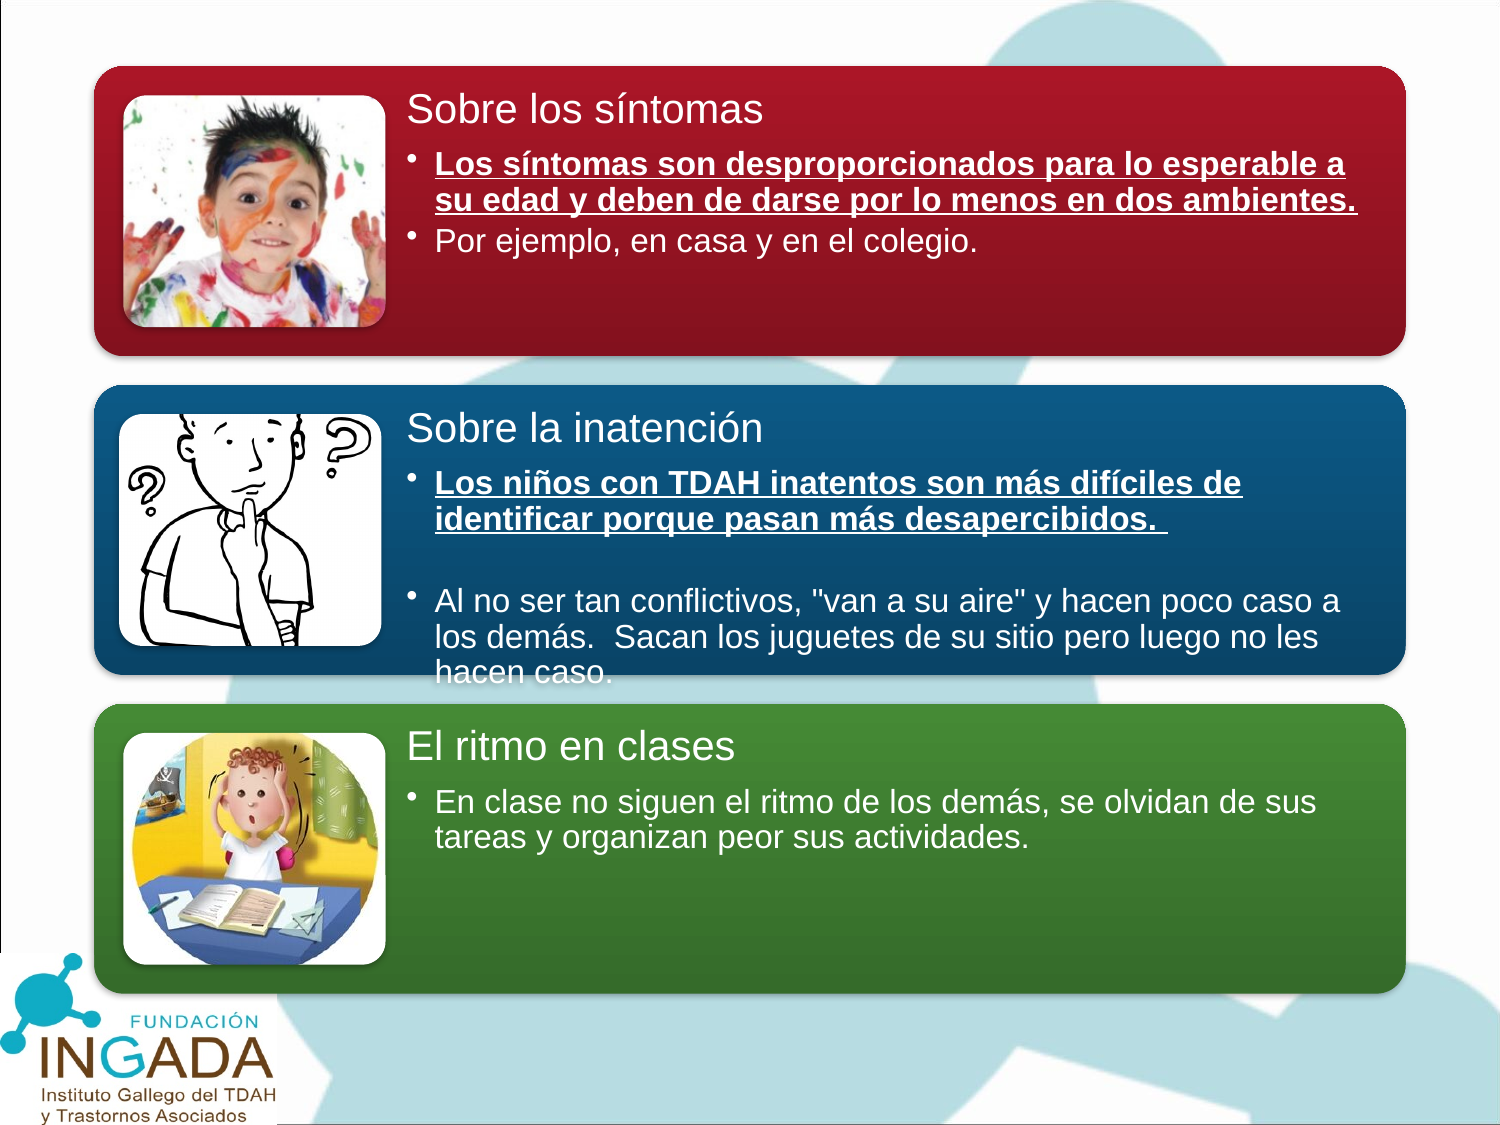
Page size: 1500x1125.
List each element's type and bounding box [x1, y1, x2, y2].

picture [0, 0, 1500, 1125]
text_box [94, 66, 1406, 994]
